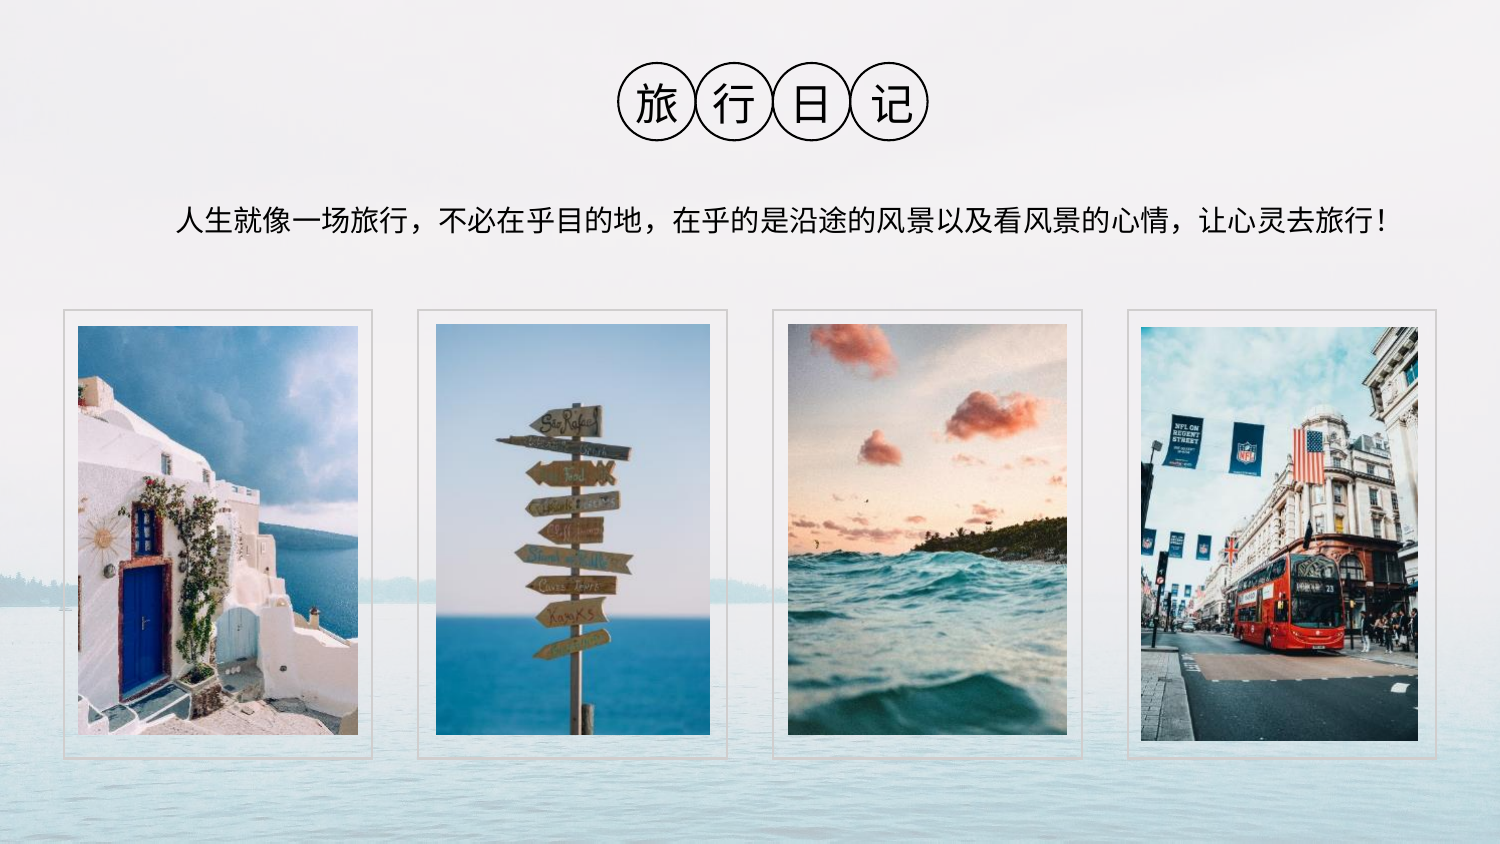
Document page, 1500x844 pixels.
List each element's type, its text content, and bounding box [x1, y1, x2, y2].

picture [787, 324, 1067, 735]
picture [436, 324, 710, 735]
text_box [772, 309, 1083, 760]
picture [78, 326, 358, 735]
text_box [63, 309, 373, 760]
text_box 人生就像一场旅行，不必在乎目的地，在乎的是沿途的风景以及看风景的心情，让心灵去旅行！ [158, 195, 1392, 245]
picture [1141, 327, 1418, 741]
text_box [417, 309, 728, 760]
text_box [618, 62, 928, 141]
text_box [1127, 309, 1437, 760]
